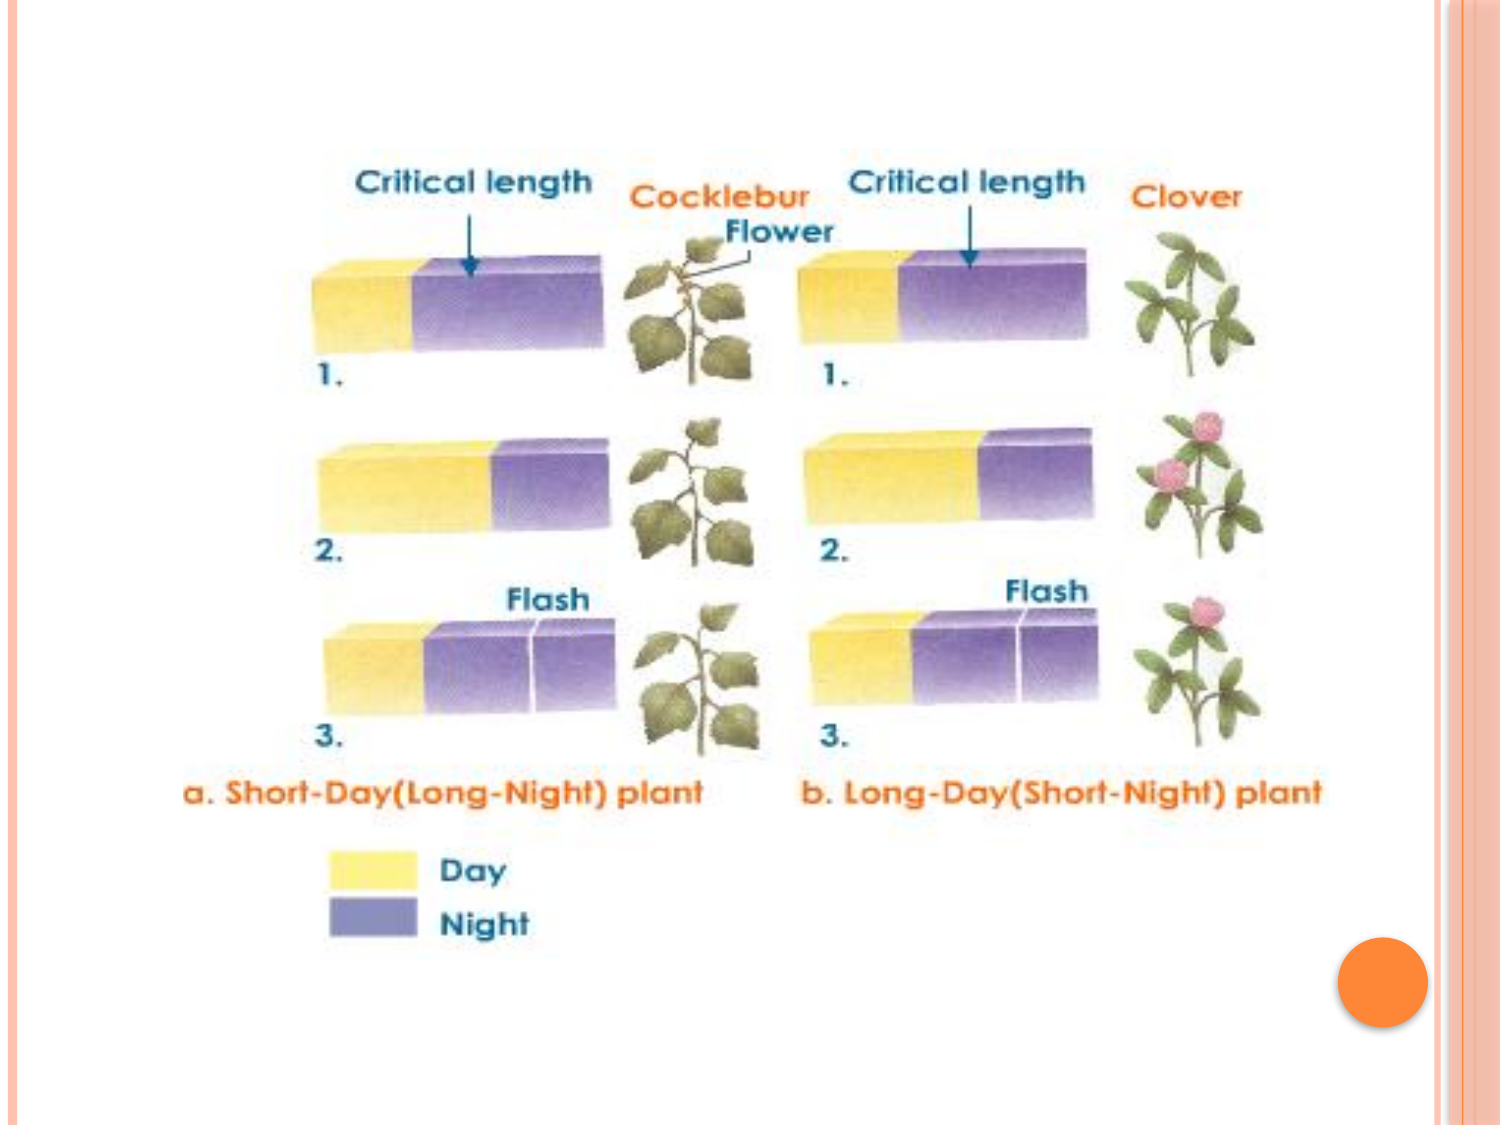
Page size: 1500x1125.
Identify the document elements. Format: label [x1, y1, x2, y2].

picture [182, 148, 1330, 960]
